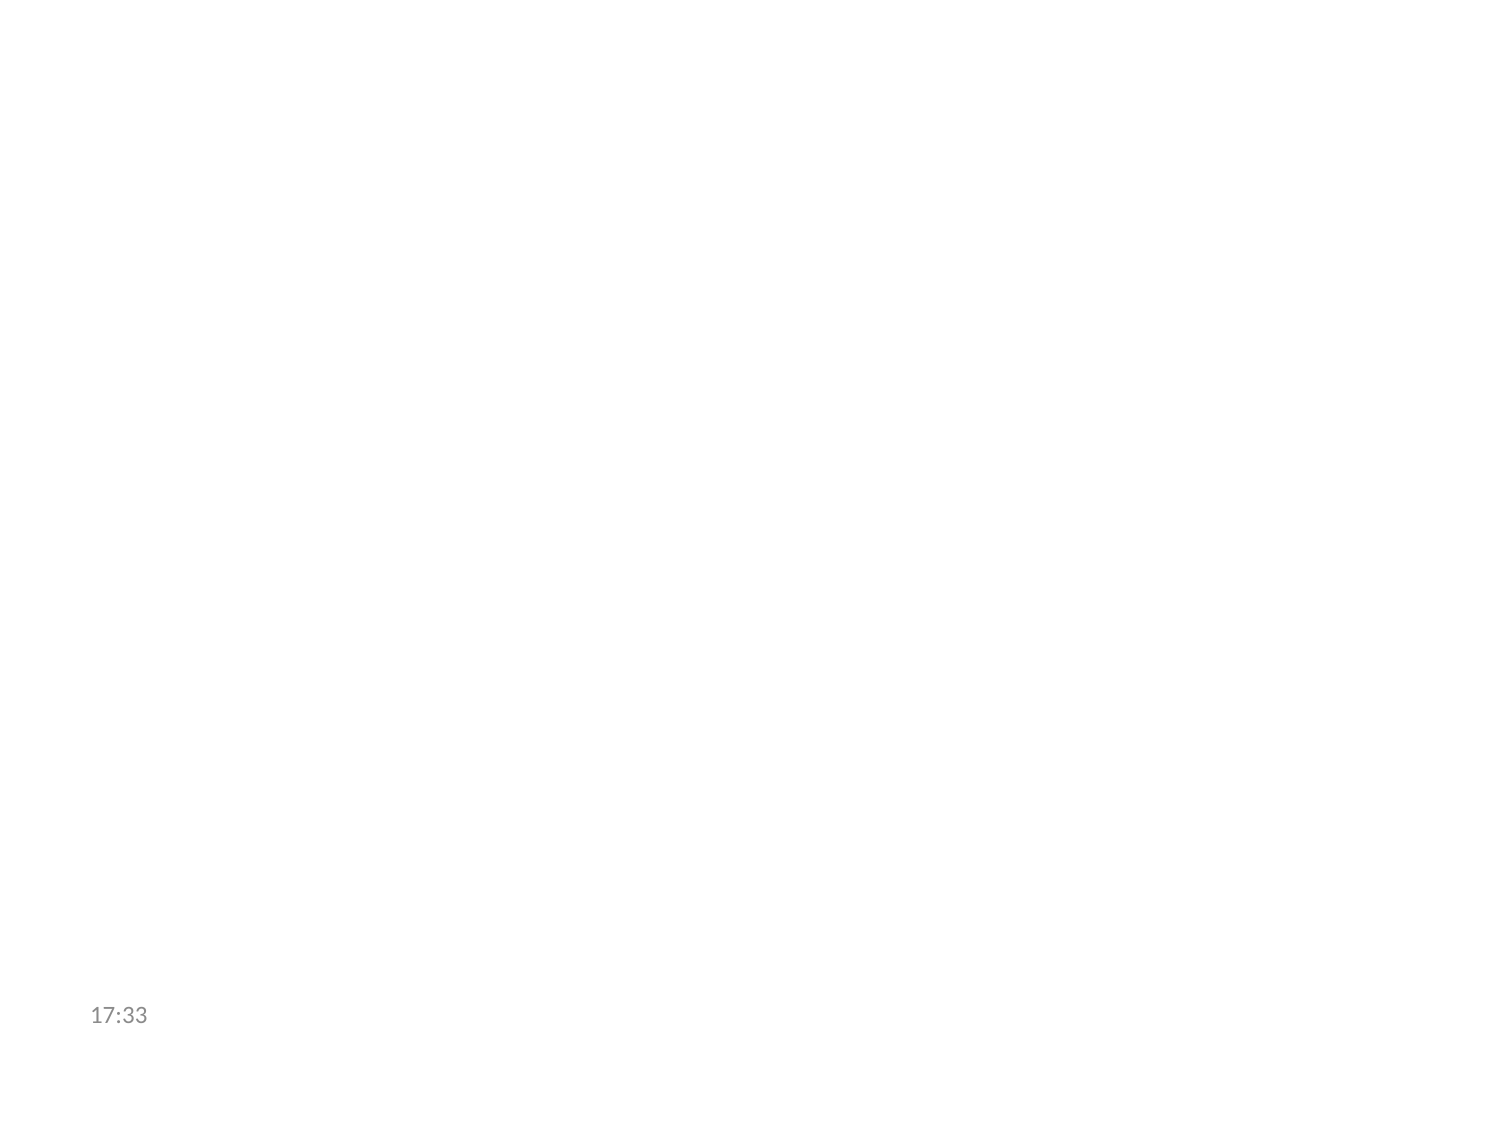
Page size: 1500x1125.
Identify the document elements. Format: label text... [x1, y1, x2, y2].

text_box 15:35 [75, 983, 425, 1044]
